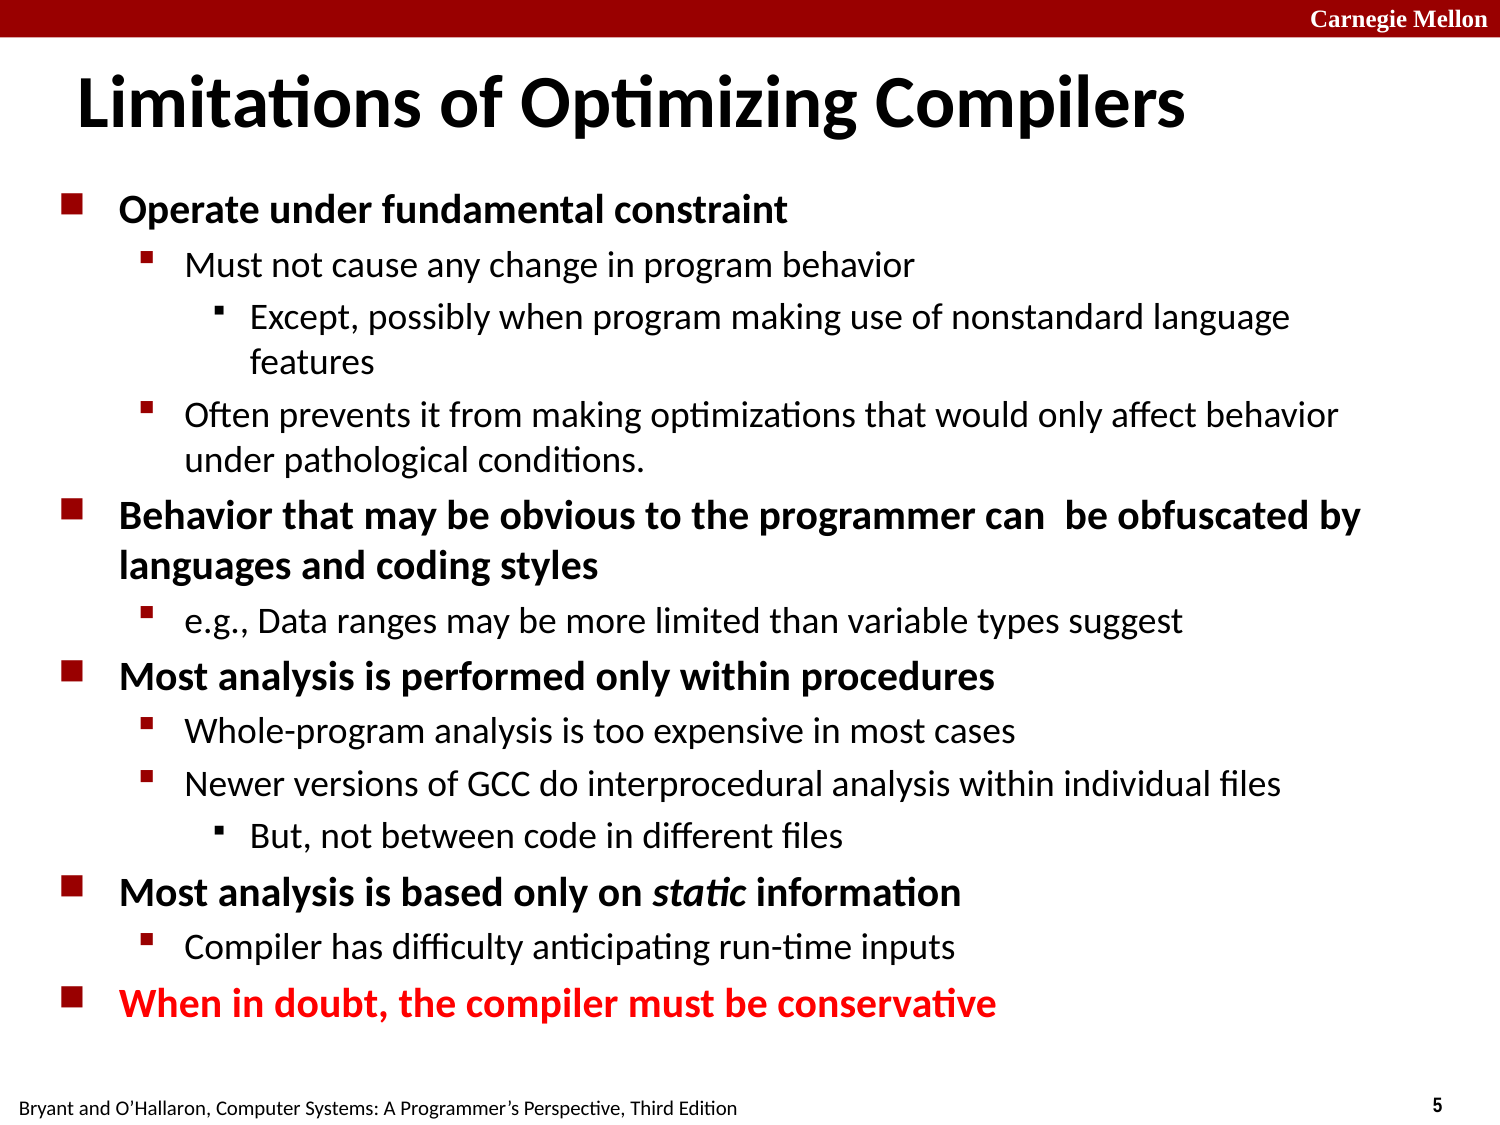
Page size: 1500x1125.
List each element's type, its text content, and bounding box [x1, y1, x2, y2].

list Operate under fundamental constraint Must not cause any change in program behavior Except, possibly when program making use of nonstandard language features Often prevents it from making optimizations that would only affect behavior under pathological conditions. Behavior that may be obvious to the programmer can be obfuscated by languages and coding styles e.g., Data ranges may be more limited than variable types suggest Most analysis is performed only within procedures Whole-program analysis is too expensive in most cases Newer versions of GCC do interprocedural analysis within individual files But, not between code in different files Most analysis is based only on static information Compiler has difficulty anticipating run-time inputs When in doubt, the compiler must be conservative [47, 174, 1411, 1032]
title Limitations of Optimizing Compilers [62, 49, 1463, 145]
